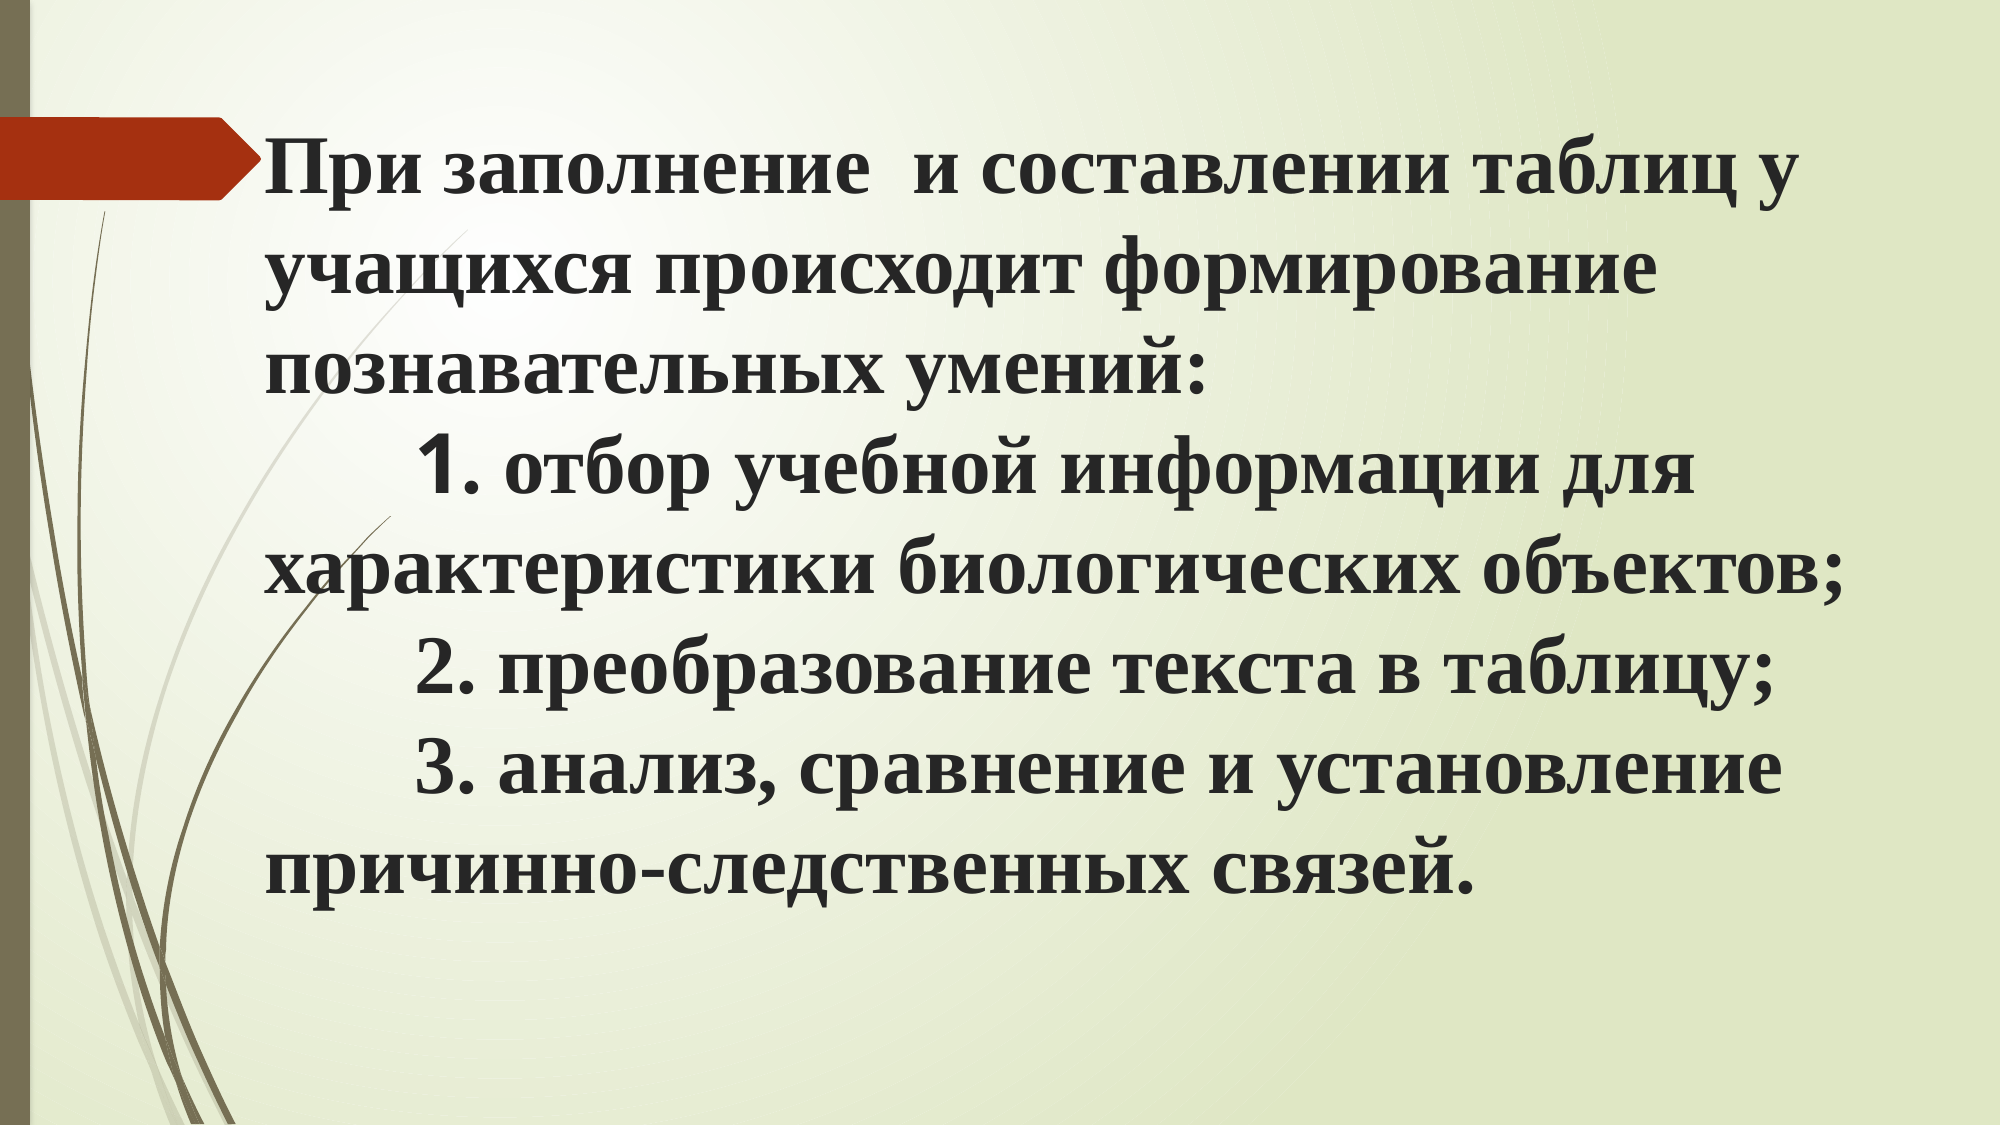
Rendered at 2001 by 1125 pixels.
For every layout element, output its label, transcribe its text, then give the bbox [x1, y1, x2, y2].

title При заполнение и составлении таблиц у учащихся происходит формирование познавательных умений: 1. отбор учебной информации для характеристики биологических объектов; 2. преобразование текста в таблицу; 3. анализ, сравнение и установление причинно-следственных связей. [249, 102, 1888, 1125]
